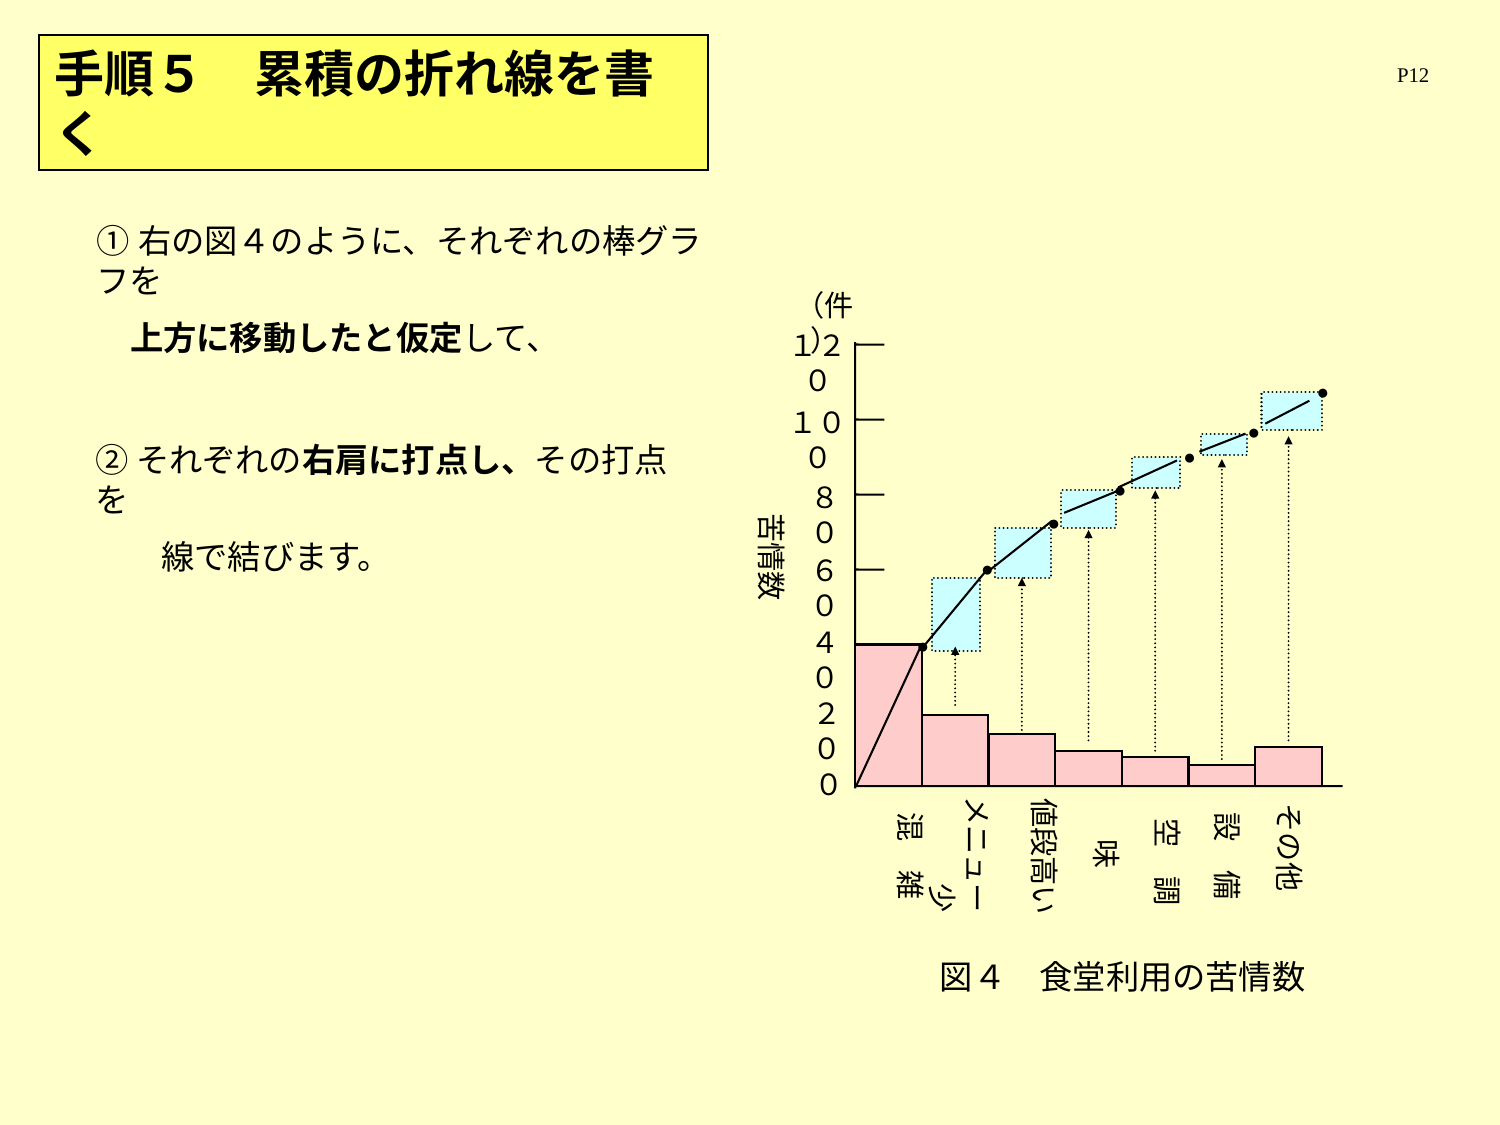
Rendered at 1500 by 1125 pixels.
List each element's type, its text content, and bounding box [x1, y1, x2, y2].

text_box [1116, 435, 1193, 713]
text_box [990, 502, 1055, 713]
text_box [1060, 469, 1111, 713]
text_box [79, 212, 748, 548]
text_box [1198, 410, 1256, 713]
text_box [856, 715, 1389, 1005]
text_box 手順５ 累積の折れ線を書く [39, 35, 709, 171]
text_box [1261, 371, 1348, 741]
text_box ● [898, 625, 906, 666]
text_box [889, 644, 908, 713]
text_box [731, 279, 885, 810]
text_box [911, 547, 1012, 706]
text_box P12 [1382, 54, 1474, 95]
